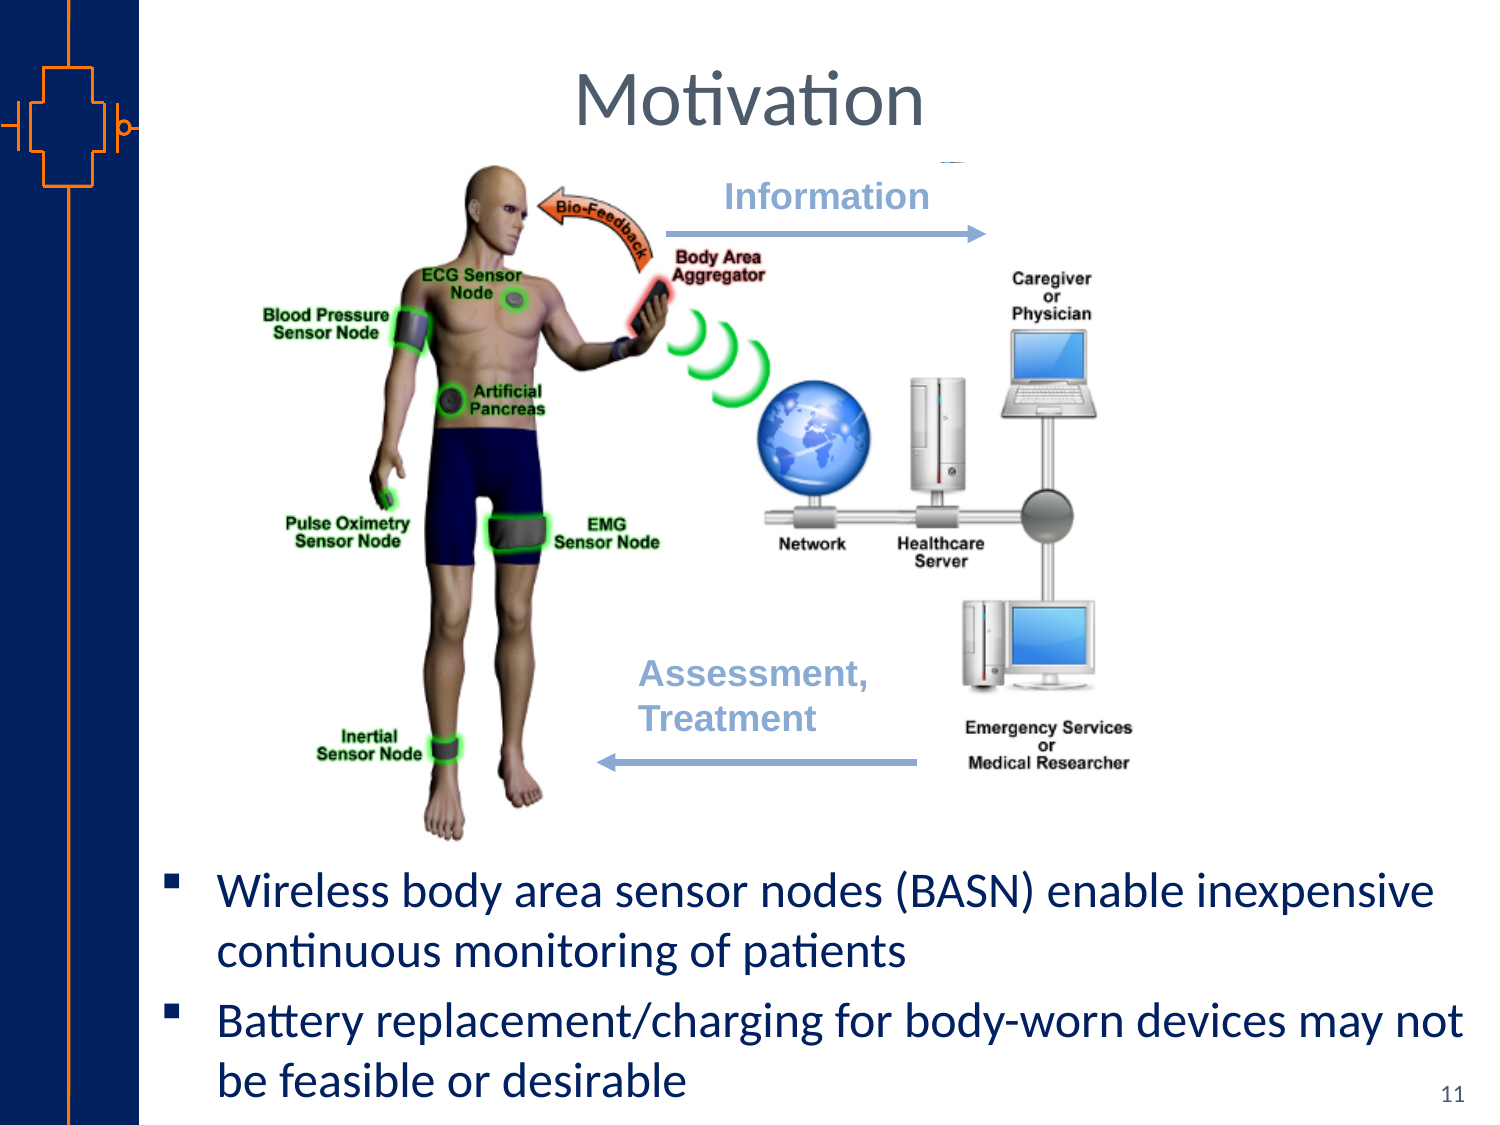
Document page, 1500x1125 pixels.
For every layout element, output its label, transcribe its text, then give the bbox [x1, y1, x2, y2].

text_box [262, 162, 1201, 863]
slide_number 11 [1425, 1062, 1488, 1123]
list Wireless body area sensor nodes (BASN) enable inexpensive continuous monitoring of patients Battery replacement/charging for body-worn devices may not be feasible or desirable [145, 849, 1500, 1125]
text_box Motivation [0, 38, 1500, 149]
